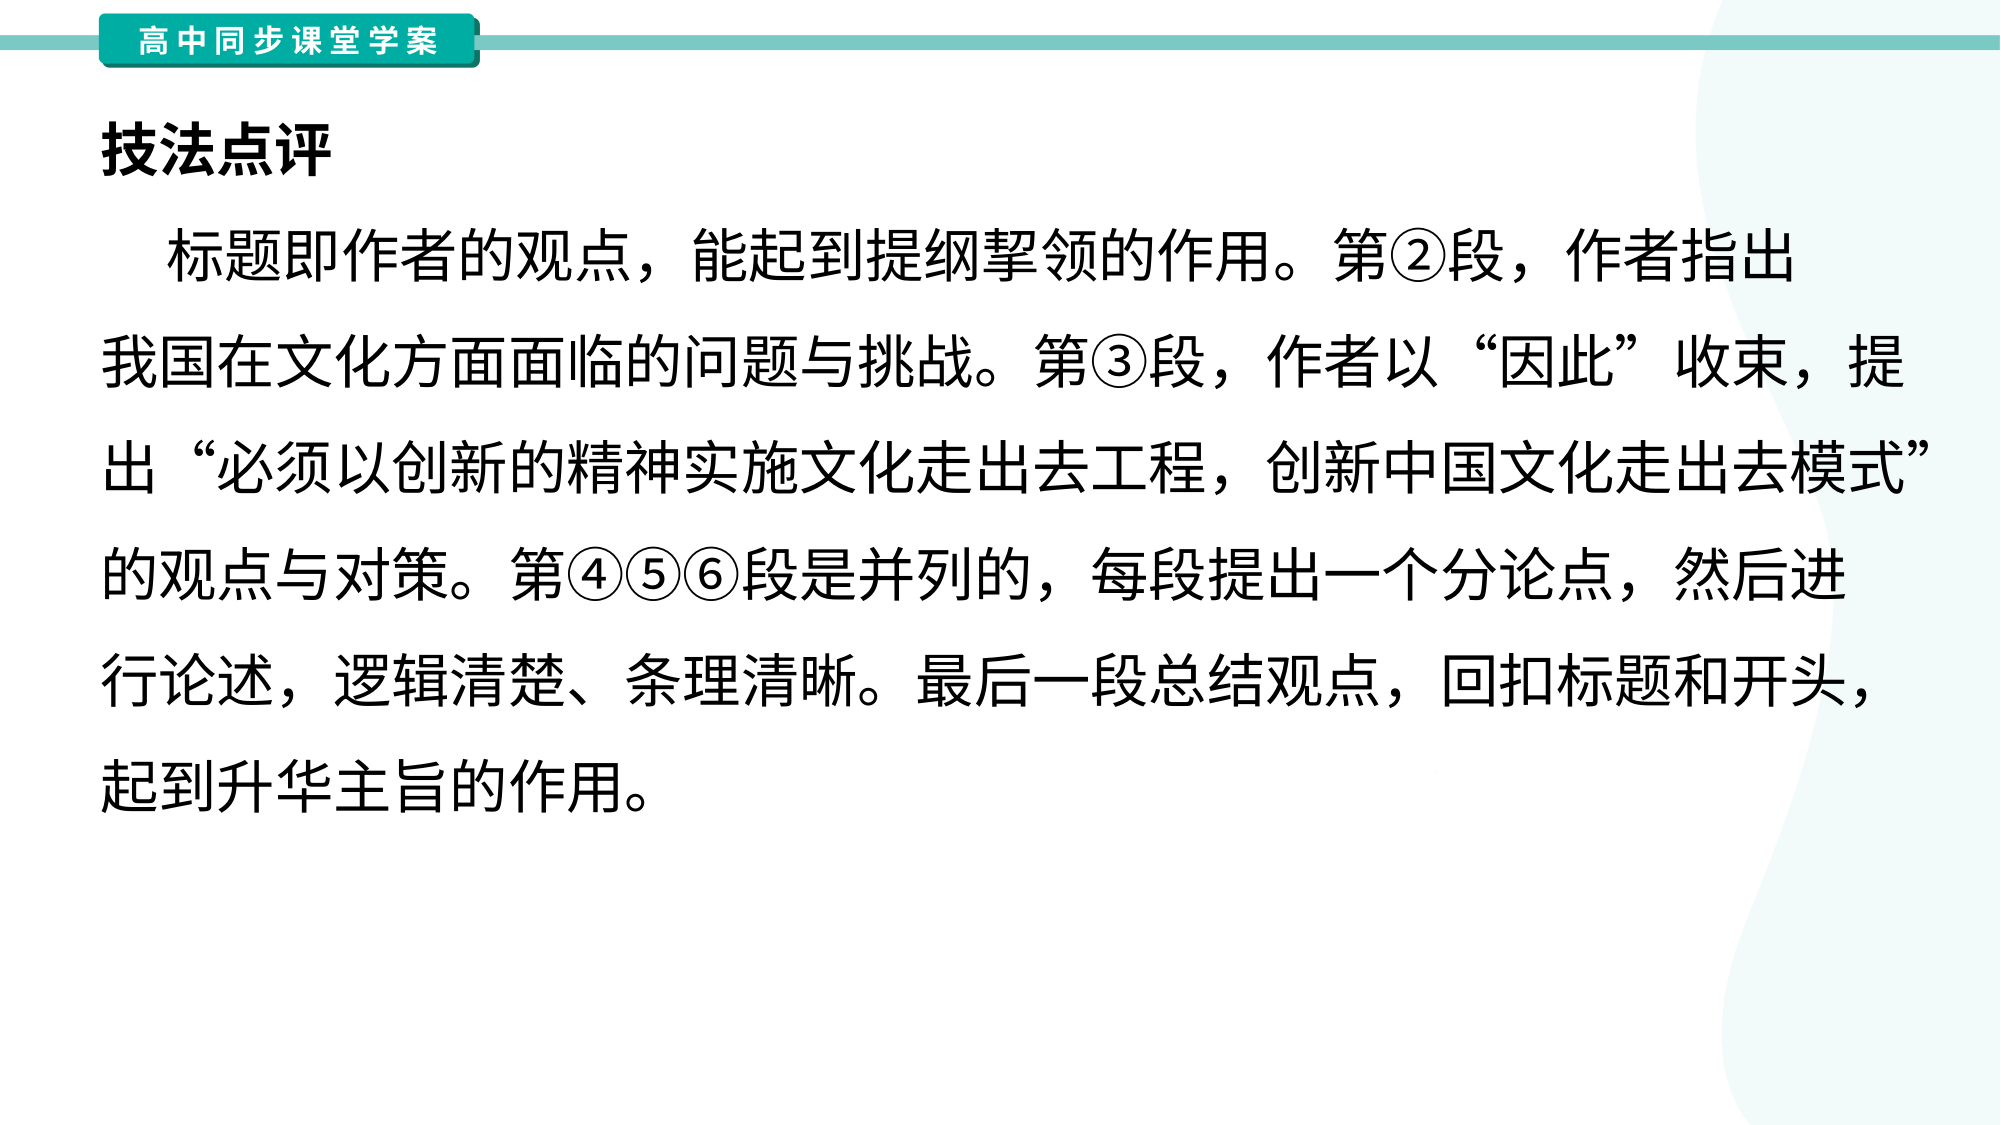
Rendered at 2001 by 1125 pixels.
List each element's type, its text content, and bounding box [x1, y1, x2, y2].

text_box 技法点评 标题即作者的观点，能起到提纲挈领的作用。第②段，作者指出 我国在文化方面面临的问题与挑战。第③段，作者以“因此”收束，提 出“必须以创新的精神实施文化走出去工程，创新中国文化走出去模式” 的观点与对策。第④⑤⑥段是并列的，每段提出一个分论点，然后进 行论述，逻辑清楚、条理清晰。最后一段总结观点，回扣标题和开头， 起到升华主旨的作用。 [100, 76, 1899, 821]
picture [0, 0, 2000, 1125]
